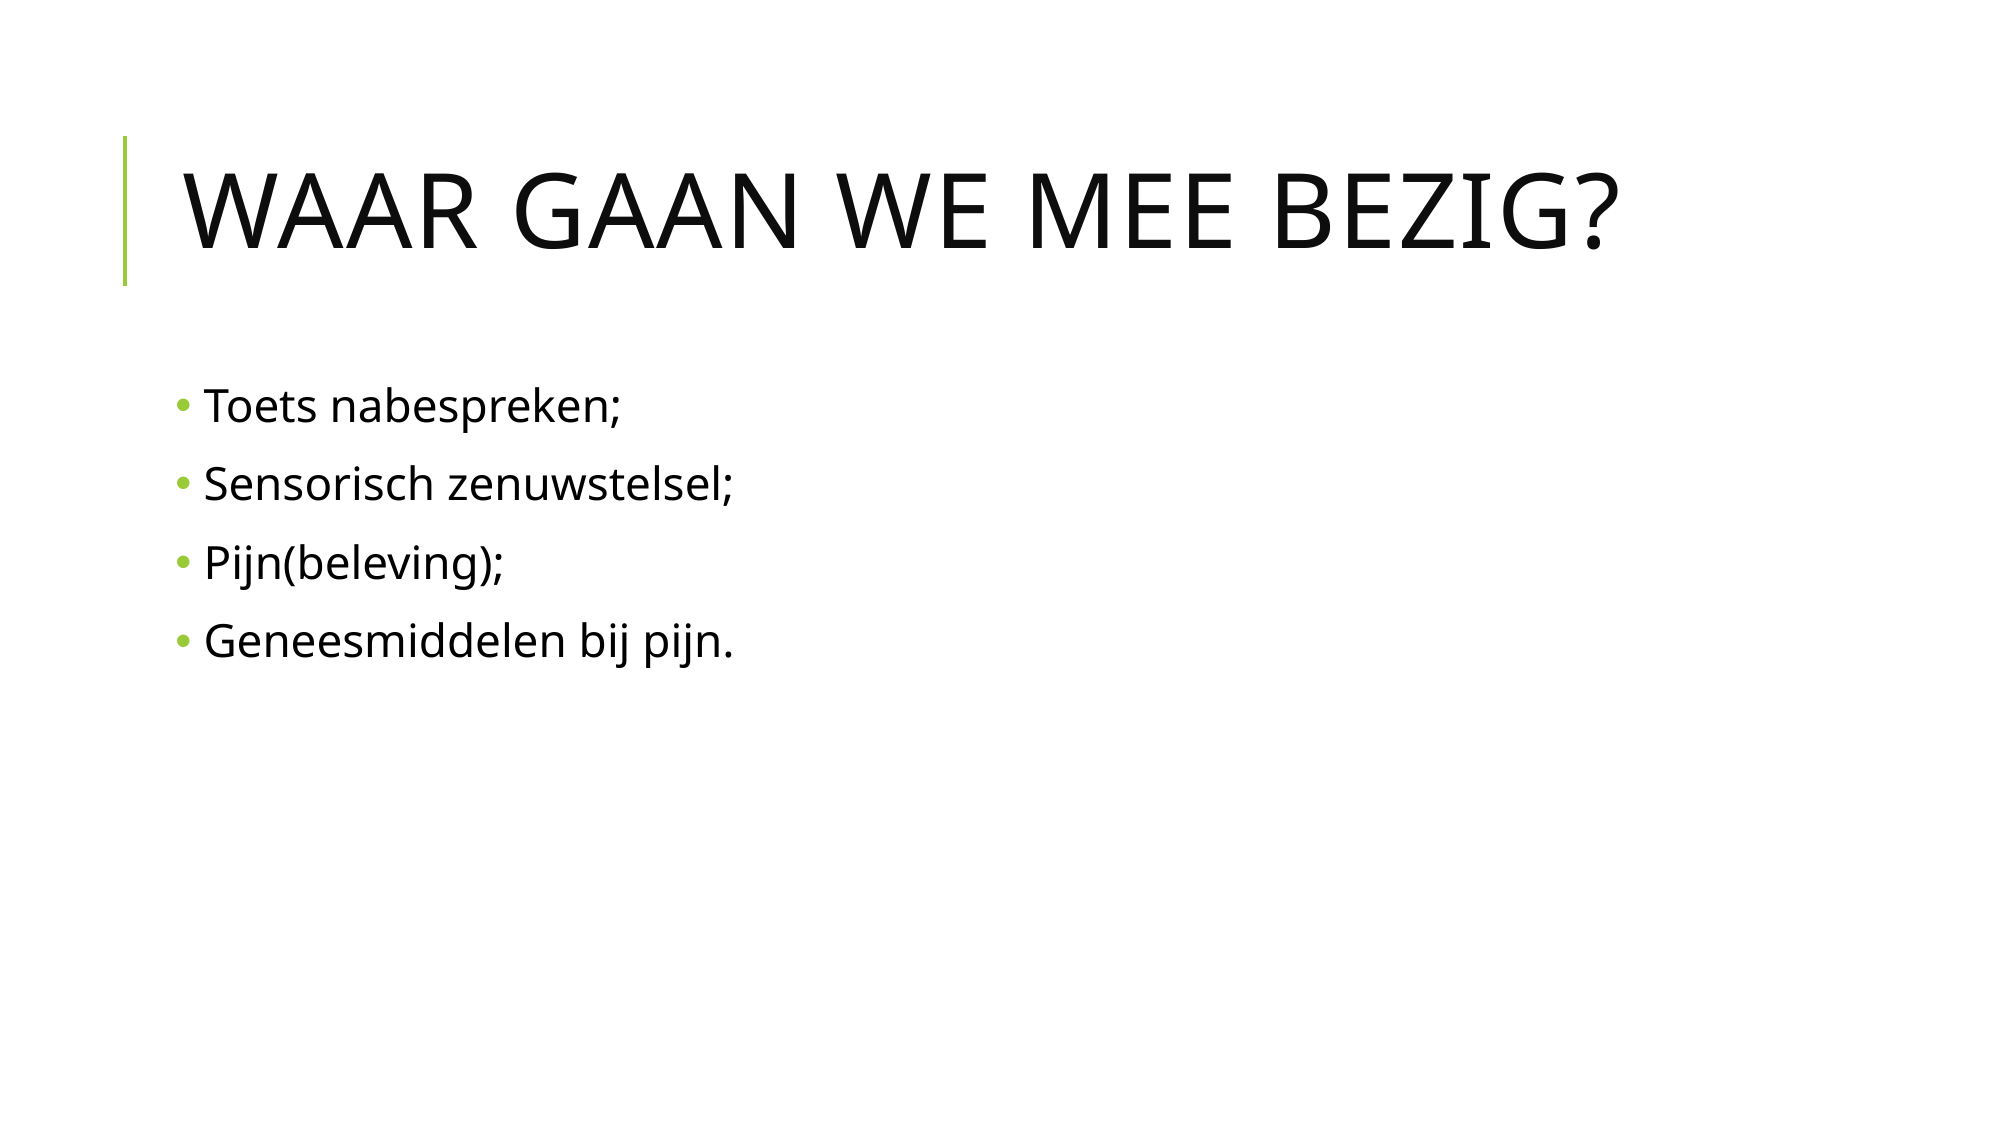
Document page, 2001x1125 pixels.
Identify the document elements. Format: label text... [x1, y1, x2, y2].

title Waar gaan we mee bezig? [168, 96, 1763, 342]
list Toets nabespreken; Sensorisch zenuwstelsel; Pijn(beleving); Geneesmiddelen bij pijn. [168, 375, 1763, 1035]
